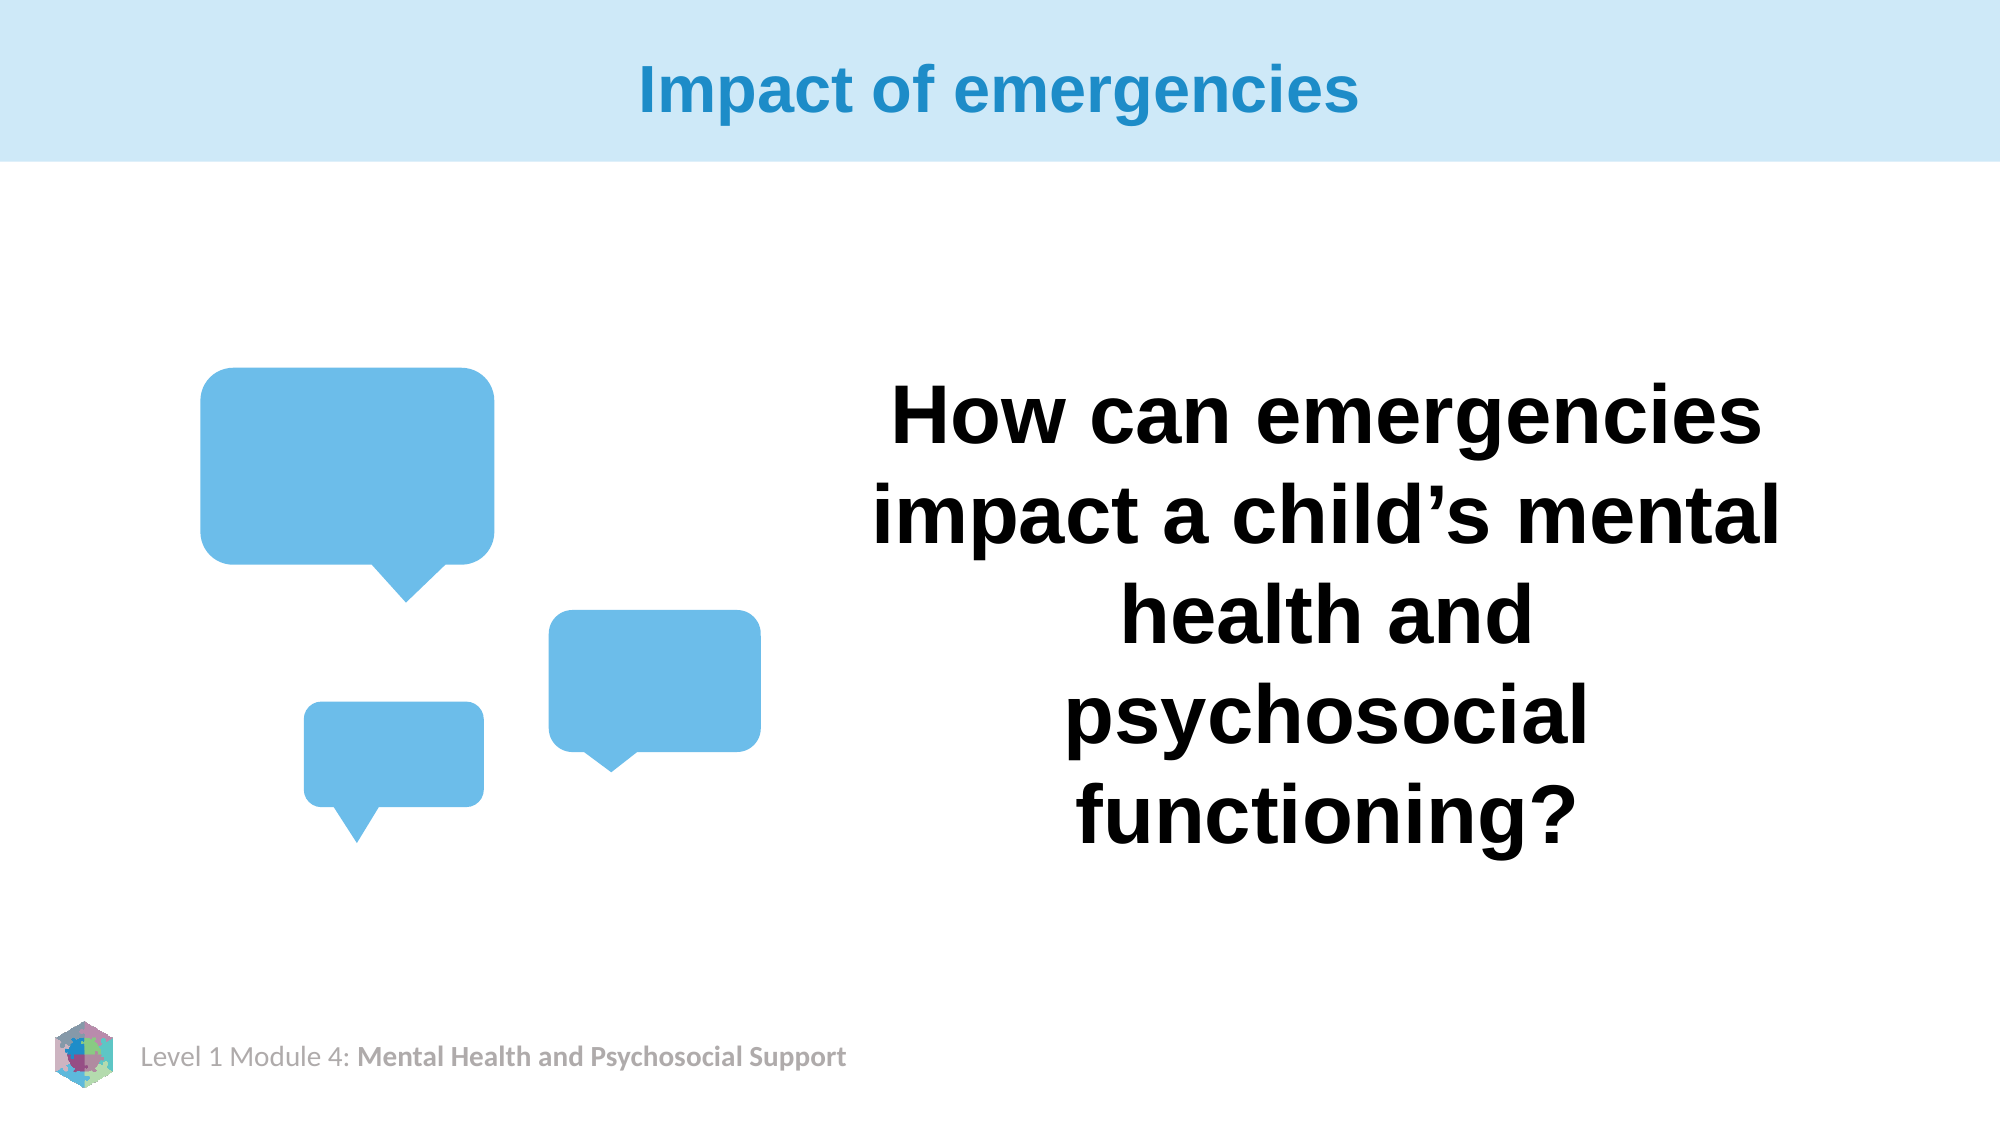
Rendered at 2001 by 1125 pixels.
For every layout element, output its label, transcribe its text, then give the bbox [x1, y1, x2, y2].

picture [55, 1021, 113, 1088]
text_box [200, 367, 761, 808]
text_box How can emergencies impact a child’s mental health and psychosocial functioning? [855, 235, 1801, 985]
title Impact of emergencies [137, 19, 1863, 163]
